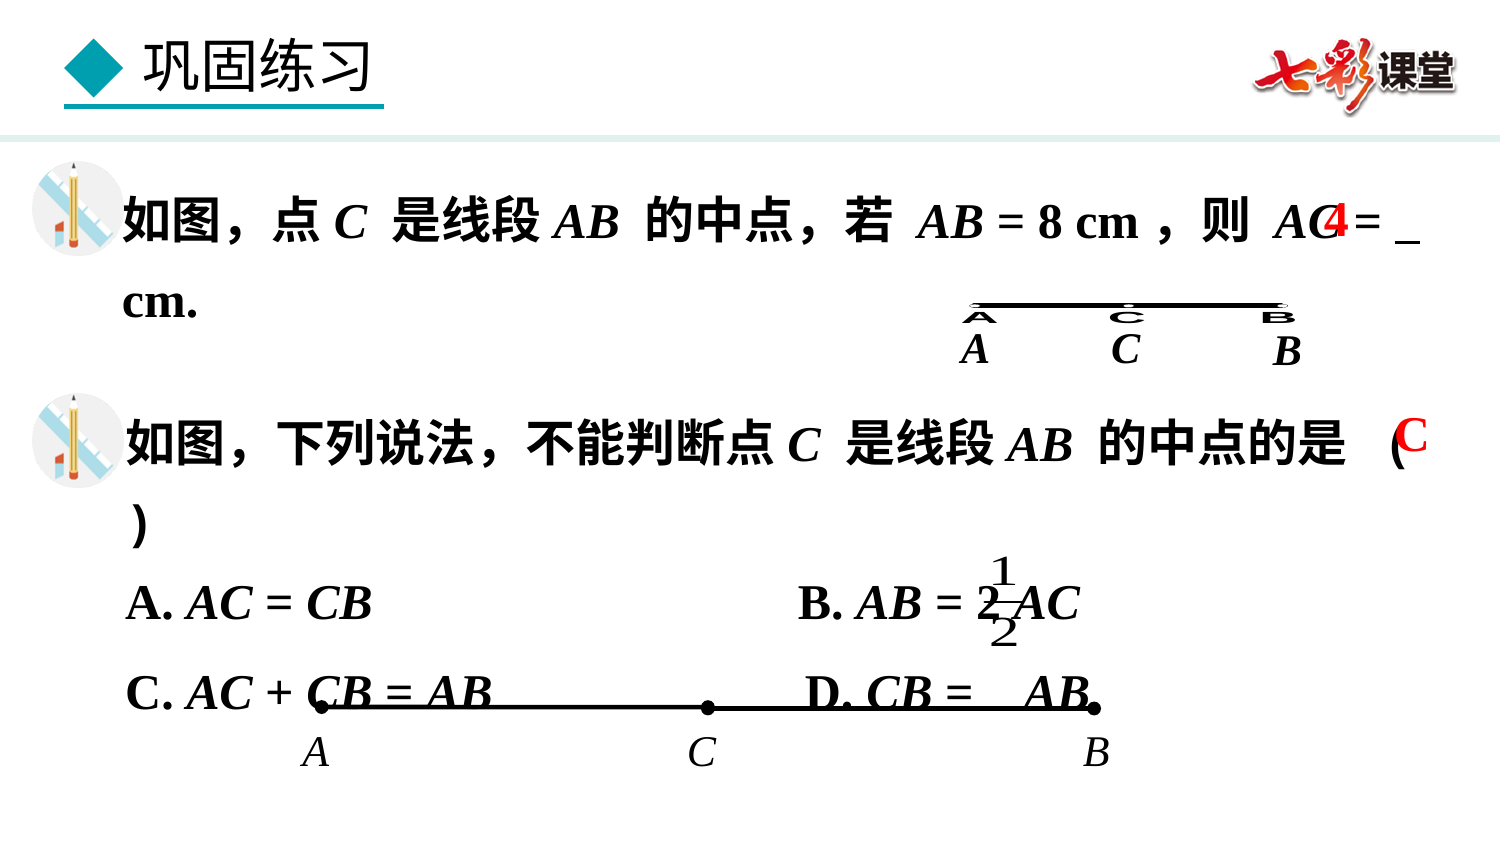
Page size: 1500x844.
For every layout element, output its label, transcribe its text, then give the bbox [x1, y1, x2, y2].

text_box 4 [1308, 149, 1364, 255]
picture [31, 393, 125, 489]
picture [1249, 32, 1461, 118]
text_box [110, 384, 1500, 785]
picture [31, 161, 125, 256]
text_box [945, 301, 1326, 382]
text_box 如图，点C 是线段AB 的中点，若 AB = 8 cm，则 AC = cm. [107, 161, 1458, 385]
